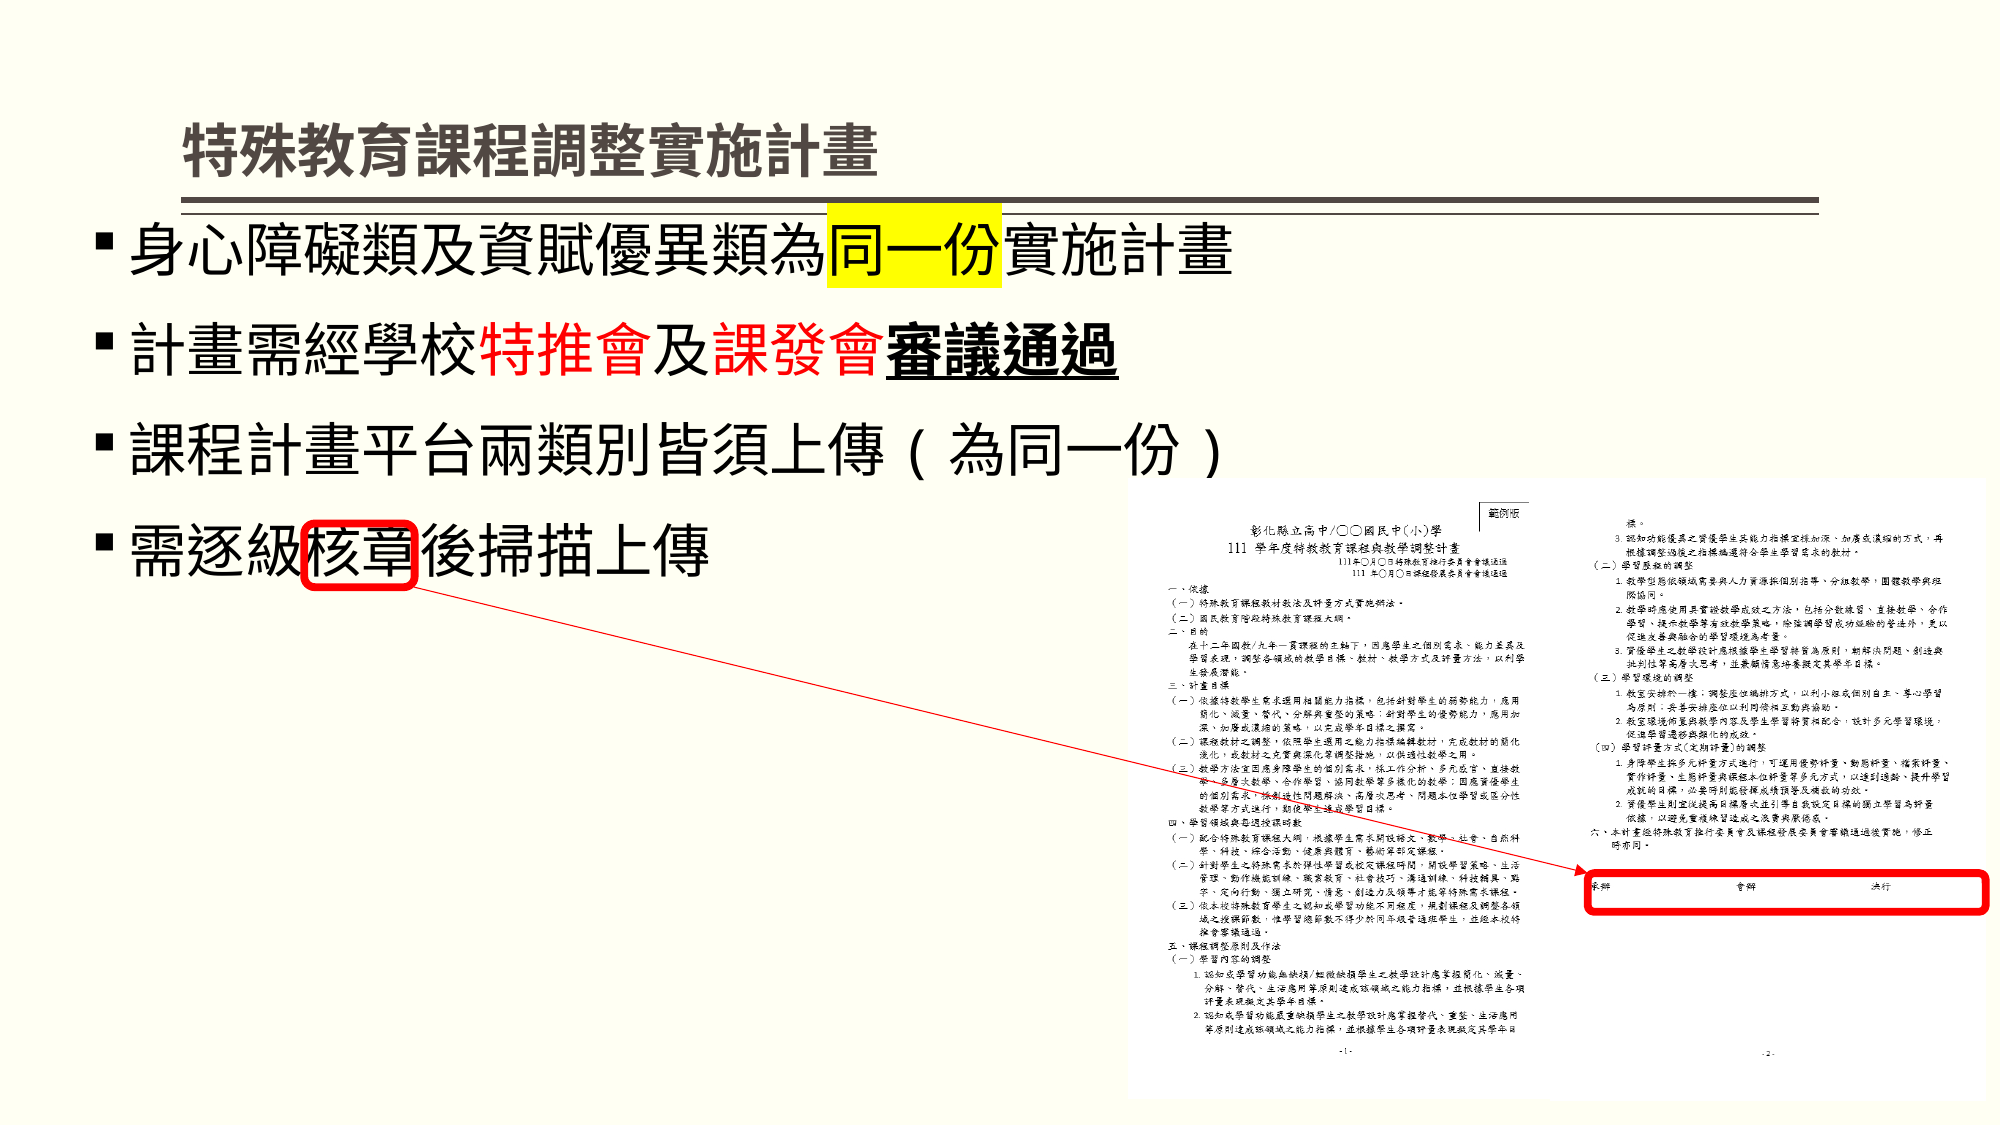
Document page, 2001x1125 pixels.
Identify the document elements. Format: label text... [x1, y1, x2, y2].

picture [1128, 478, 1986, 1101]
list 身心障礙類及資賦優異類為同一份實施計畫 計畫需經學校特推會及課發會審議通過 課程計畫平台兩類別皆須上傳(為同一份) 需逐級核章後掃描上傳 [91, 213, 1729, 647]
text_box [414, 587, 1588, 873]
text_box [300, 519, 419, 592]
title 特殊教育課程調整實施計畫 [181, 12, 1819, 193]
